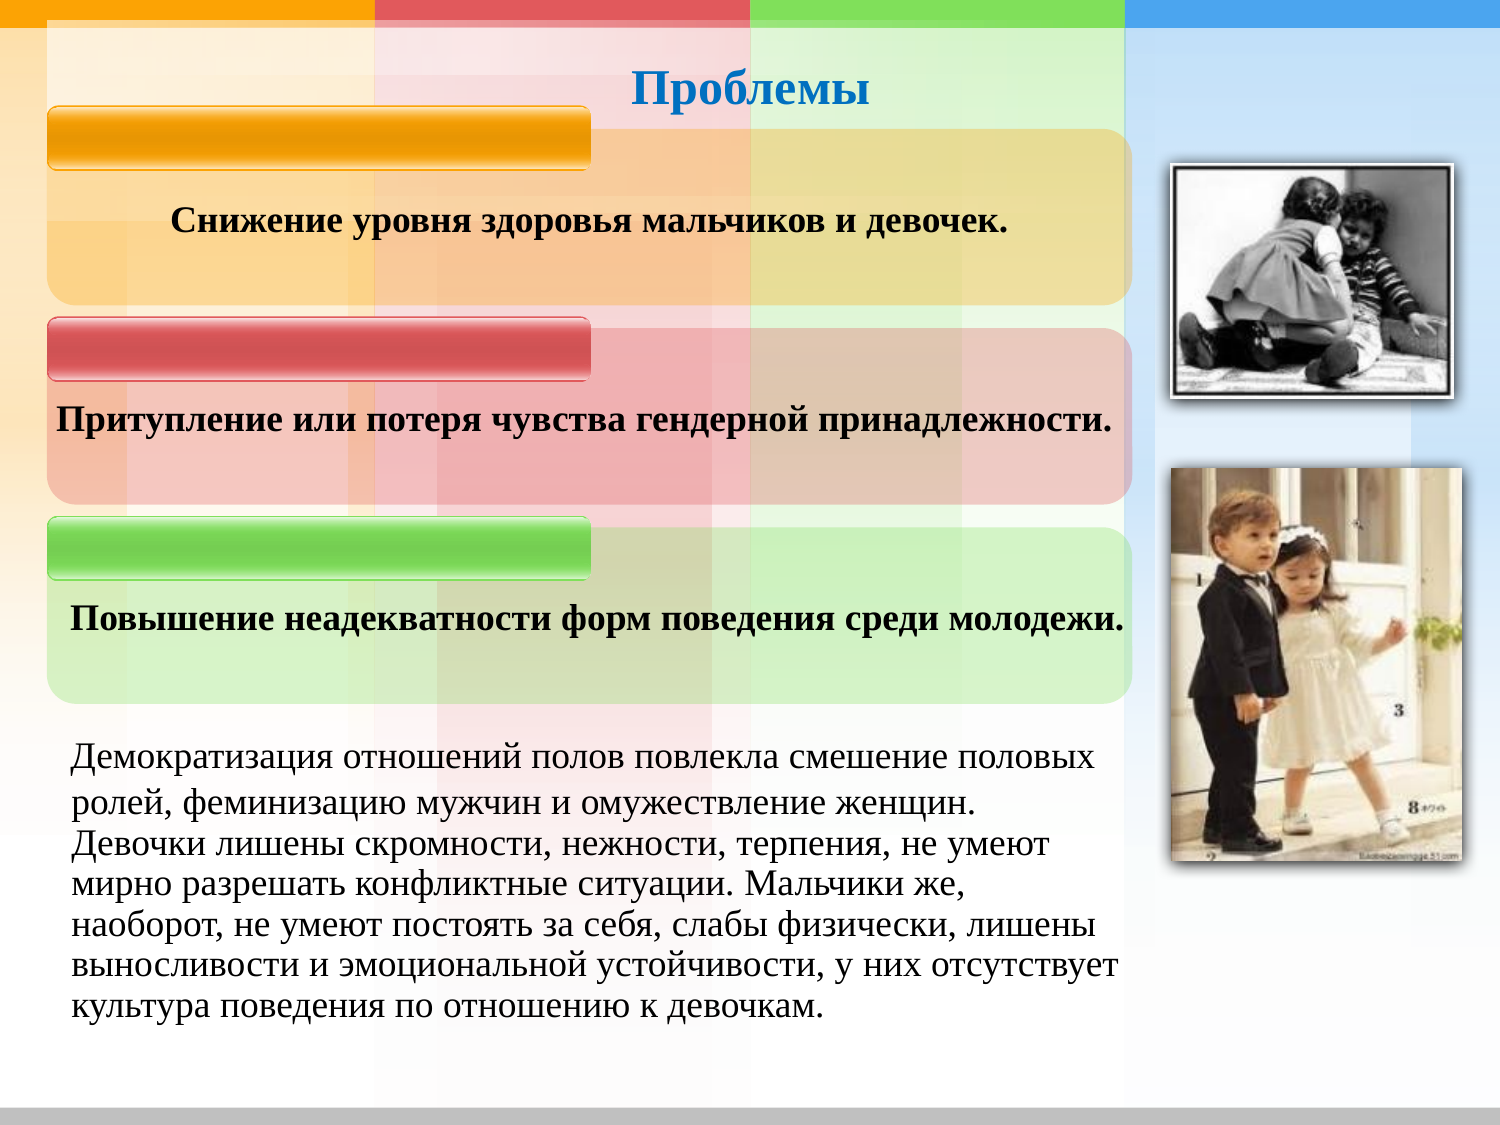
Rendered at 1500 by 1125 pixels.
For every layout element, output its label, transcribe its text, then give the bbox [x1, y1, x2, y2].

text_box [46, 105, 592, 172]
text_box Демократизация отношений полов повлекла смешение половых ролей, феминизацию мужчин и омужествление женщин. Девочки лишены скромности, нежности, терпения, не умеют мирно разрешать конфликтные ситуации. Мальчики же, наоборот, не умеют постоять за себя, слабы физически, лишены выносливости и эмоциональной устойчивости, у них отсутствует культура поведения по отношению к девочкам. [0, 703, 1137, 797]
text_box Снижение уровня здоровья мальчиков и девочек. [46, 169, 1133, 306]
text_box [46, 515, 592, 582]
text_box Повышение неадекватности форм поведения среди молодежи. [46, 527, 1133, 703]
picture [1169, 163, 1455, 399]
text_box Притупление или потеря чувства гендерной принадлежности. [46, 328, 1133, 505]
title Проблемы [81, 0, 1433, 169]
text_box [46, 316, 592, 383]
picture [1171, 468, 1462, 861]
